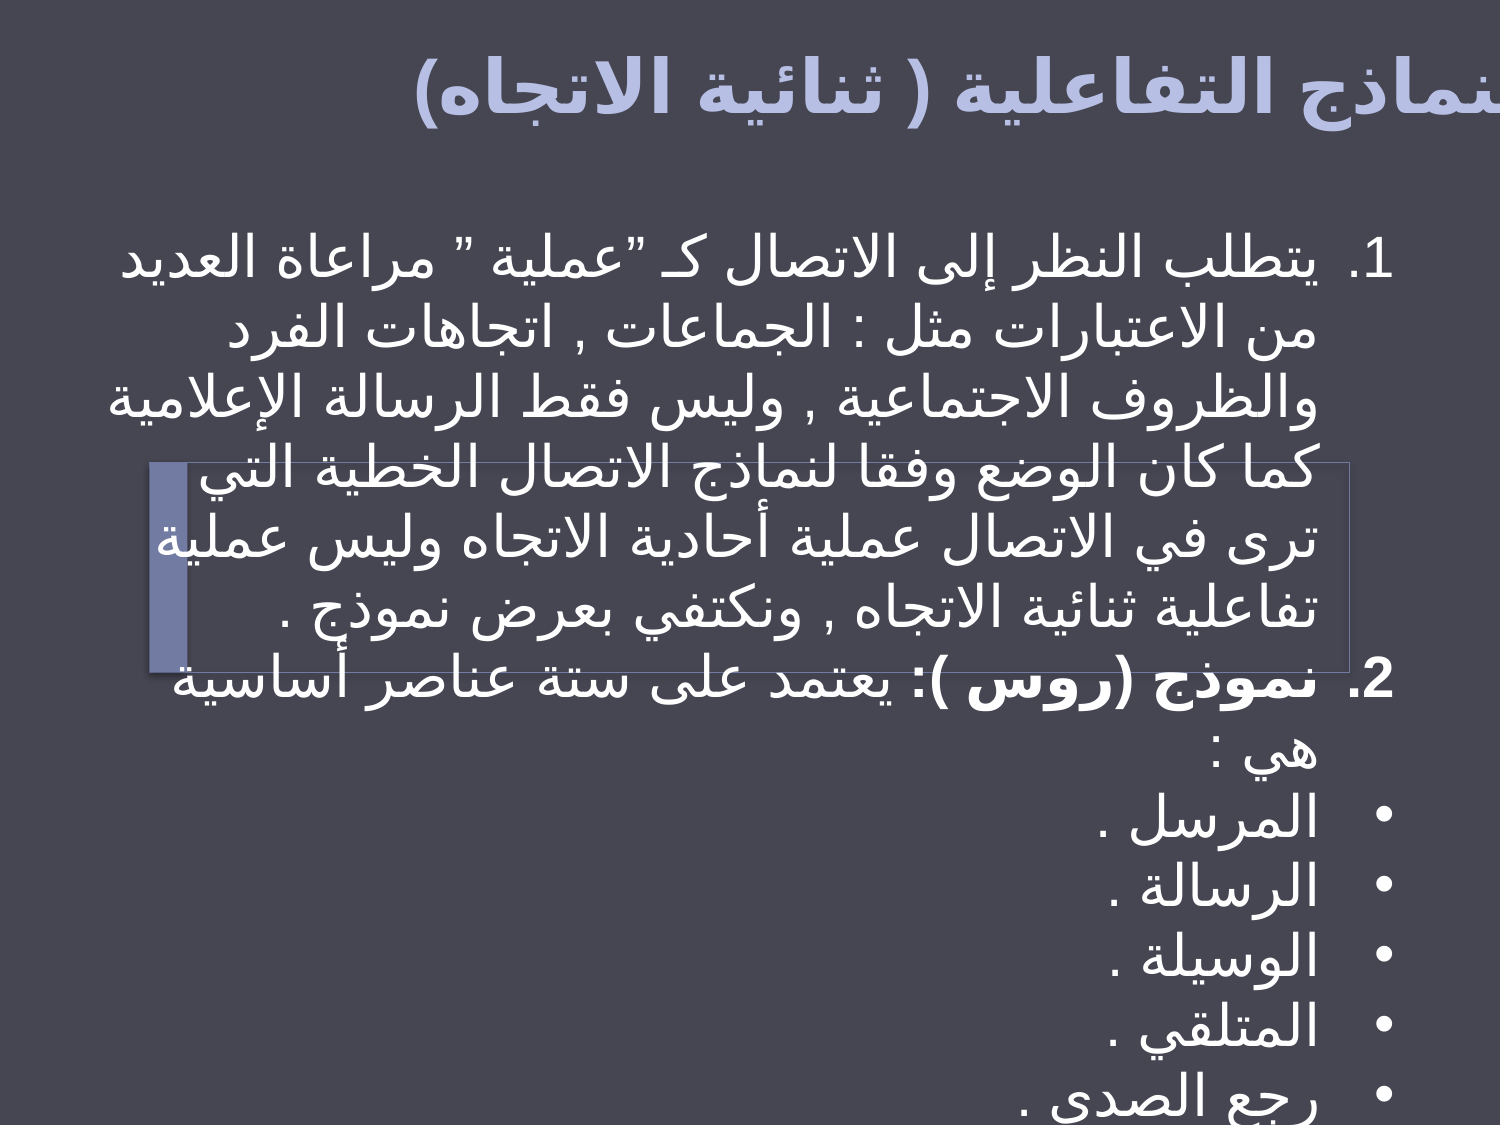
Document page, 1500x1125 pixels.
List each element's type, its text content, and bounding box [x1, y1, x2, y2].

text_box يتطلب النظر إلى الاتصال كـ ”عملية ” مراعاة العديد من الاعتبارات مثل : الجماعات , اتجاهات الفرد والظروف الاجتماعية , وليس فقط الرسالة الإعلامية كما كان الوضع وفقا لنماذج الاتصال الخطية التي ترى في الاتصال عملية أحادية الاتجاه وليس عملية تفاعلية ثنائية الاتجاه , ونكتفي بعرض نموذج . نموذج (روس ): يعتمد على ستة عناصر أساسية هي : المرسل . الرسالة . الوسيلة . المتلقي . رجع الصدى . السياق . [75, 141, 1411, 1125]
text_box أولا :النماذج التفاعلية ( ثنائية الاتجاه) [248, 30, 1500, 136]
